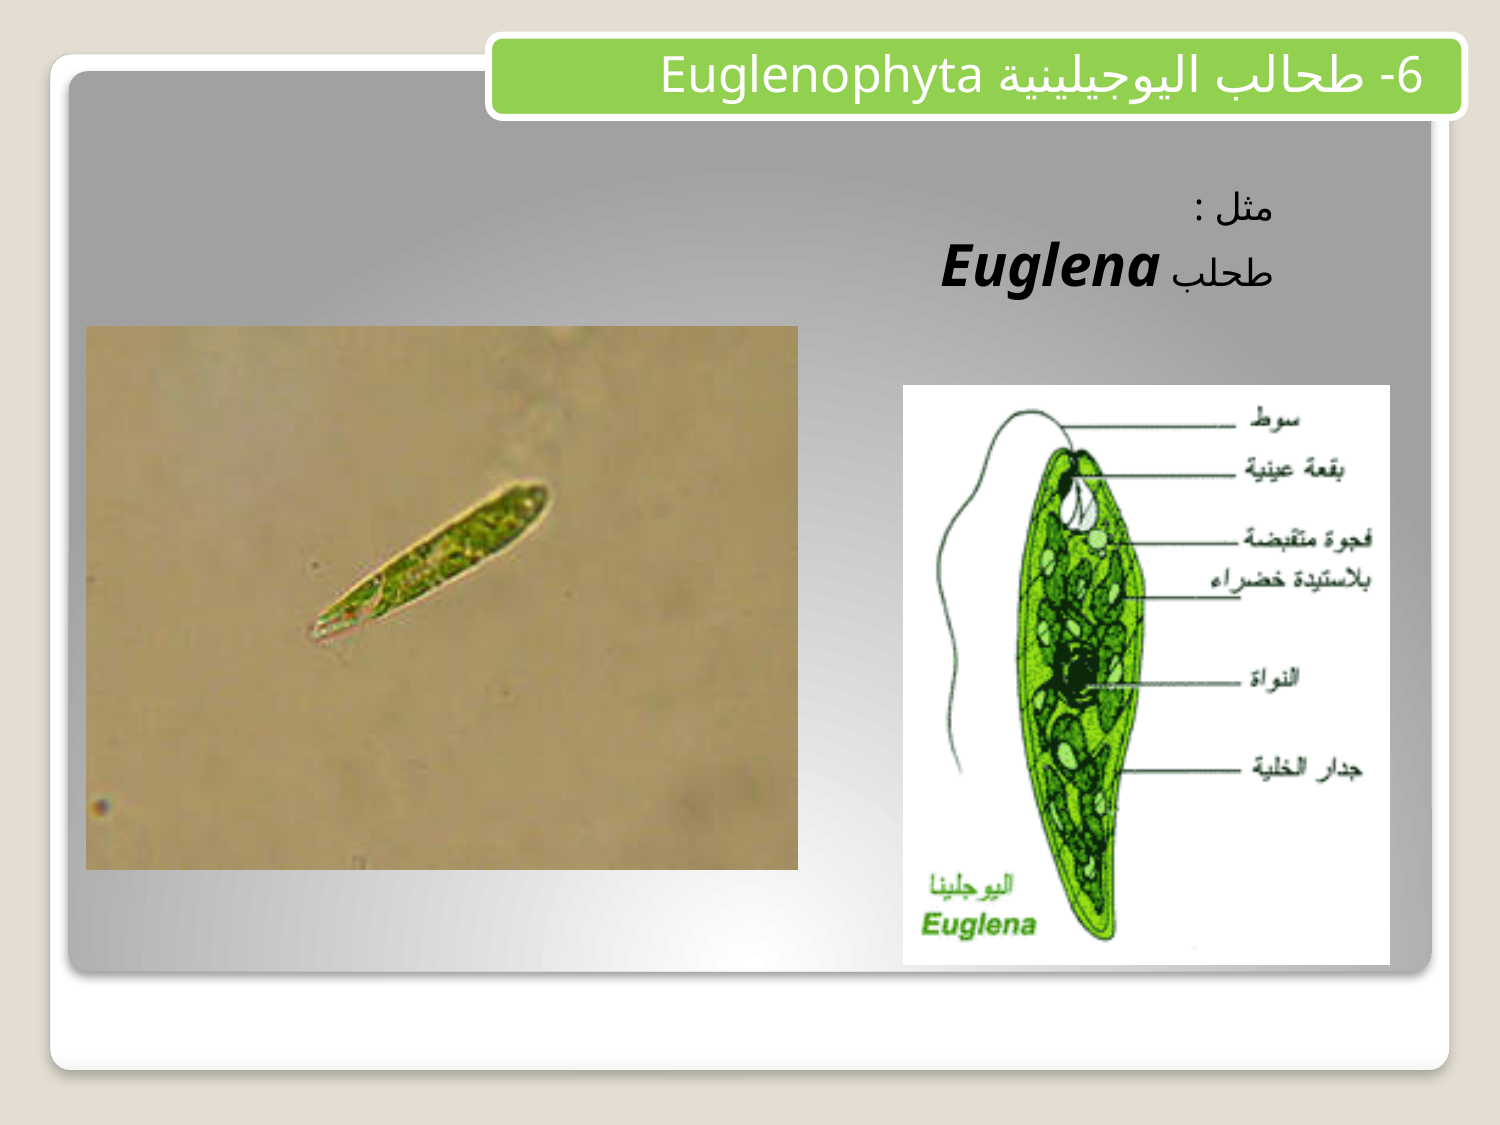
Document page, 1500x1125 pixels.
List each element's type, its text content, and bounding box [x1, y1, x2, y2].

picture [86, 326, 798, 870]
text_box مثل : طحلب Euglena [749, 175, 1289, 306]
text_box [488, 34, 1466, 118]
picture [903, 385, 1391, 965]
